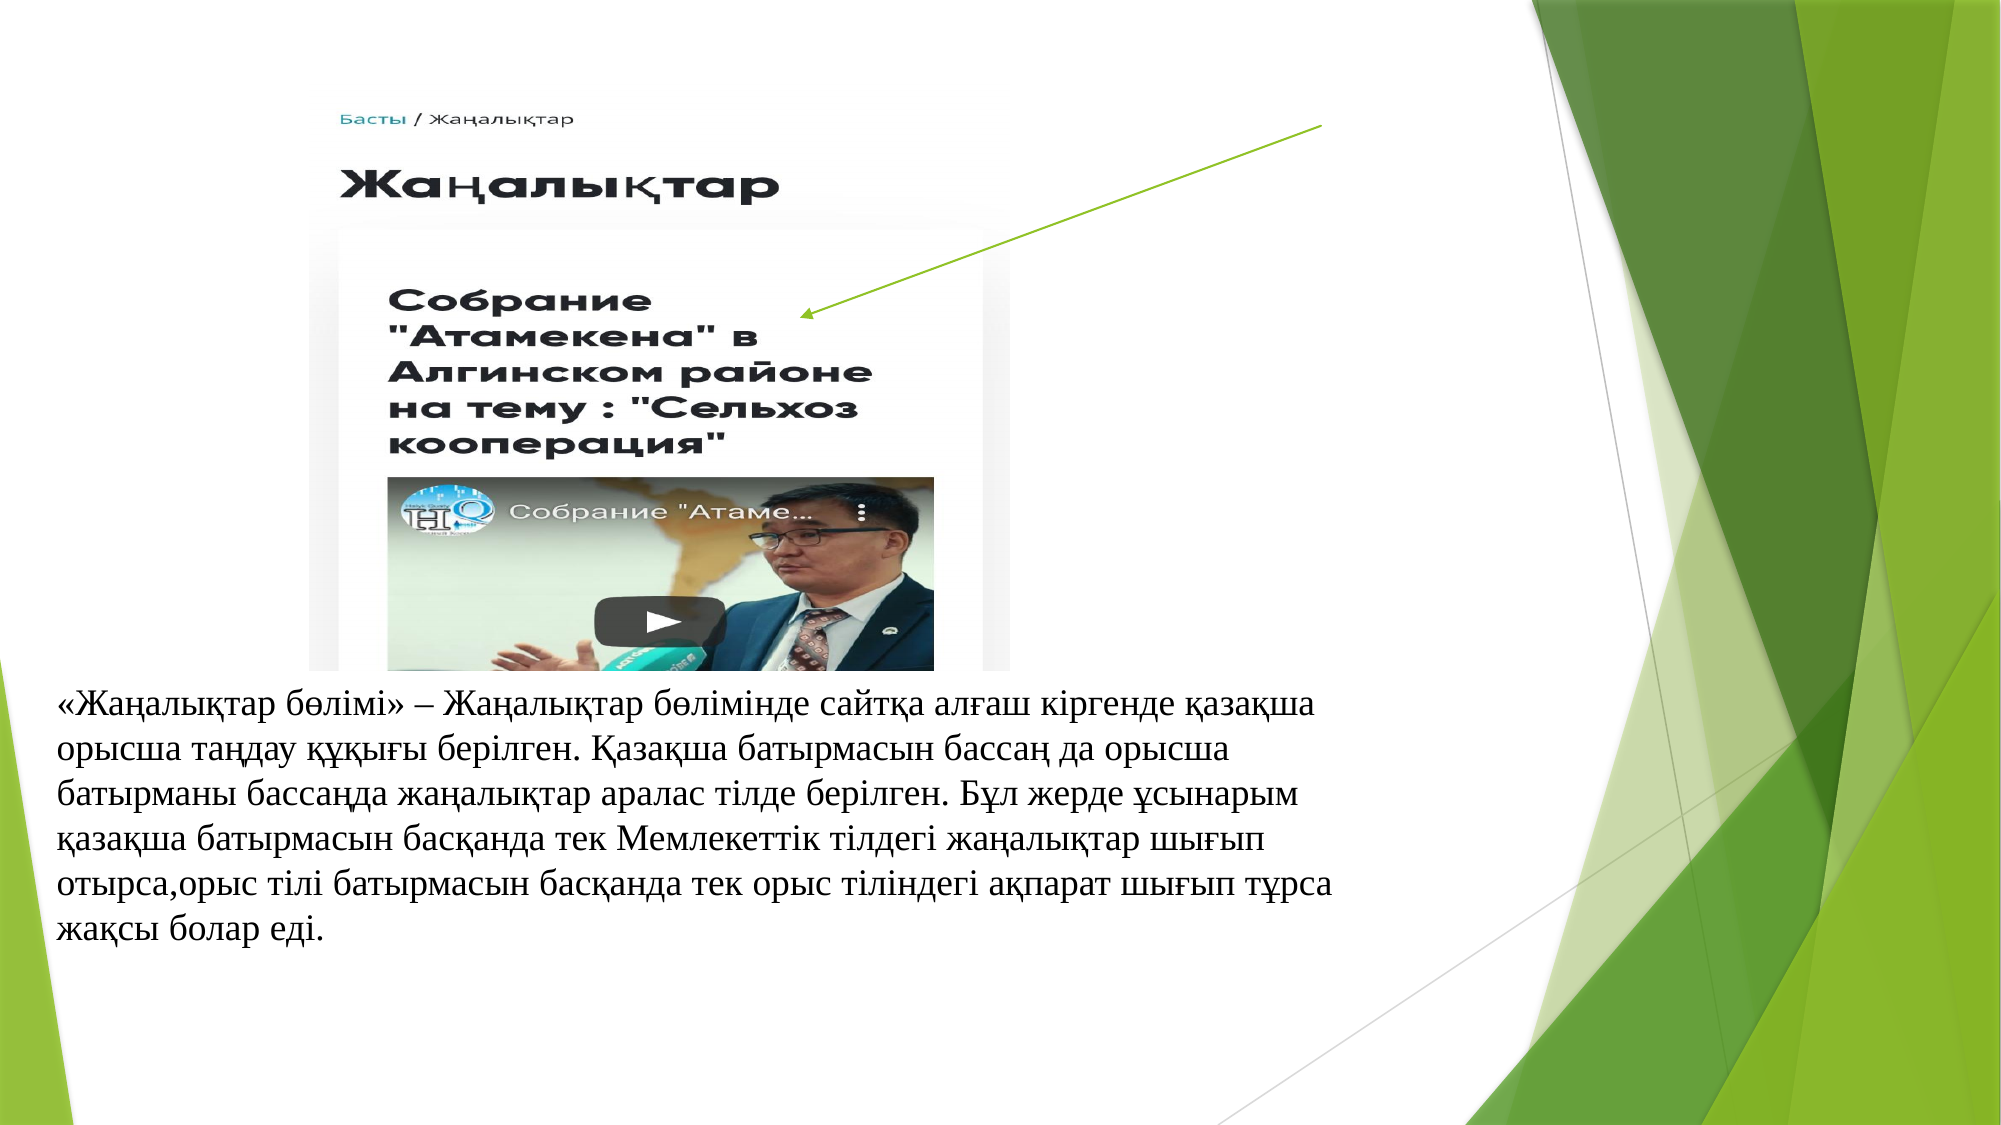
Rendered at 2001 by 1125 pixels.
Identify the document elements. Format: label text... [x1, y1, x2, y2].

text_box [799, 125, 1322, 319]
picture [308, 78, 1011, 672]
text_box «Жаңалықтар бөлімі» – Жаңалықтар бөлімінде сайтқа алғаш кіргенде қазақша орысша таңдау құқығы берілген. Қазақша батырмасын бассаң да орысша батырманы бассаңда жаңалықтар аралас тілде берілген. Бұл жерде ұсынарым қазақша батырмасын басқанда тек Мемлекеттік тілдегі жаңалықтар шығып отырса,орыс тілі батырмасын басқанда тек орыс тіліндегі ақпарат шығып тұрса жақсы болар еді. [41, 670, 1391, 956]
